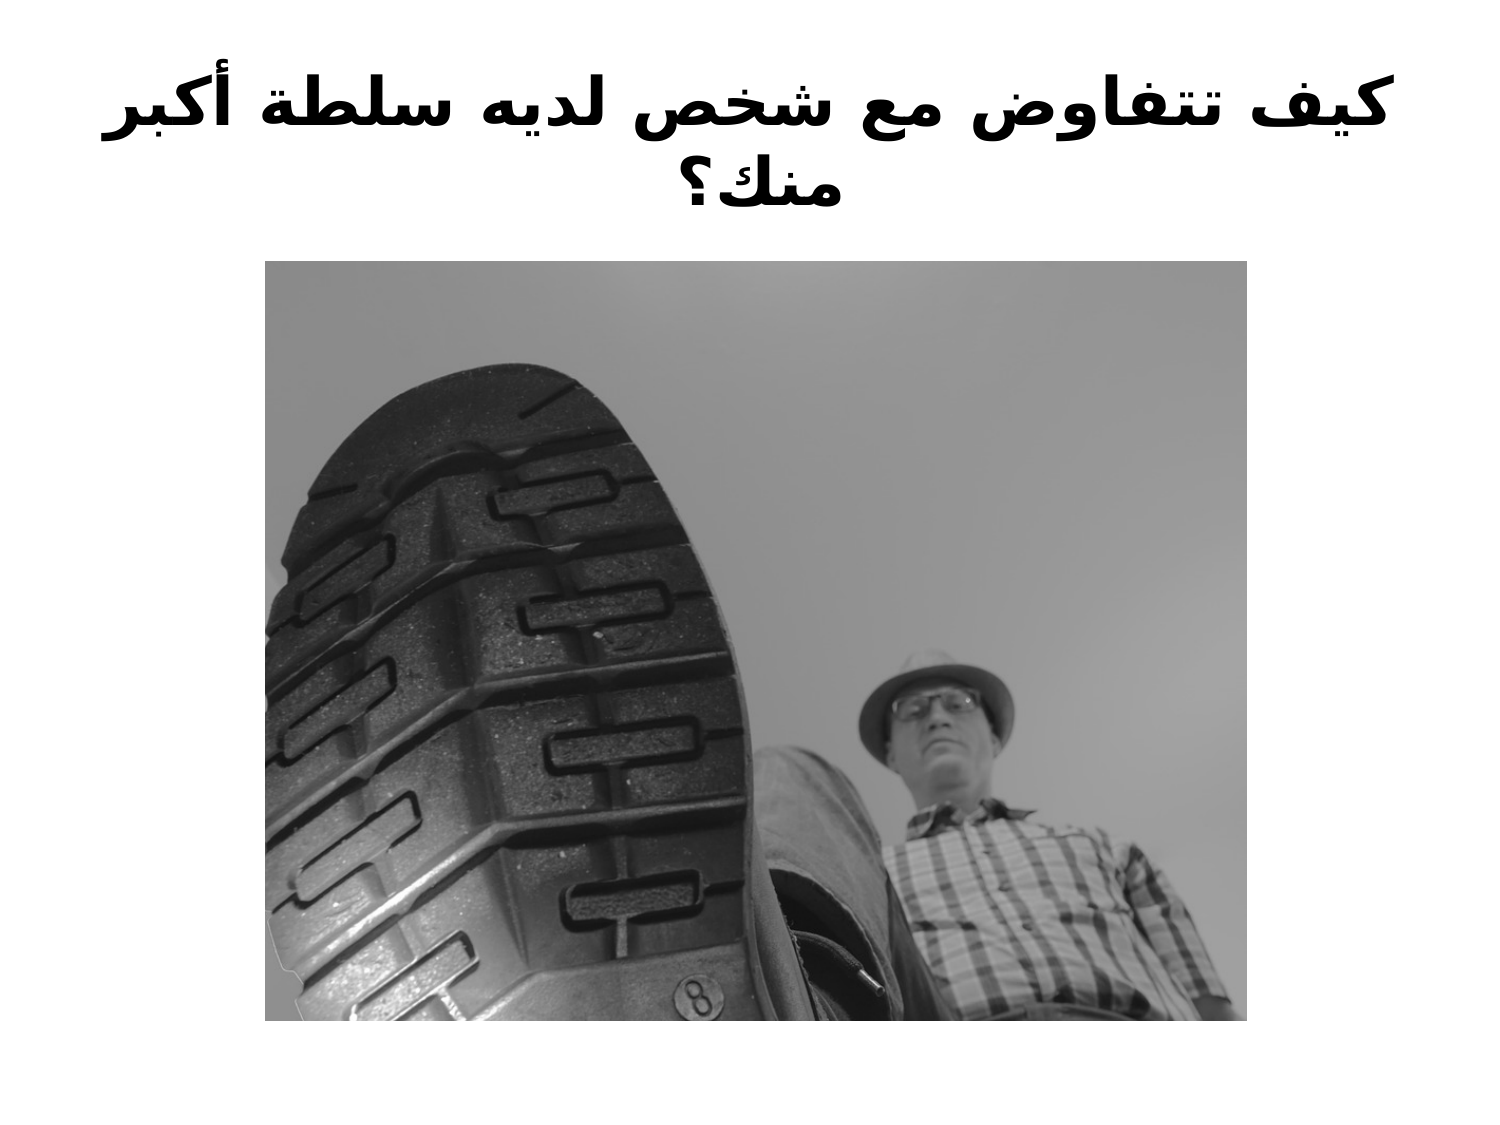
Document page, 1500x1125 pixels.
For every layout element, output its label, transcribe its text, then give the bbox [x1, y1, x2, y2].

picture [265, 260, 1247, 1021]
text_box كيف تتفاوض مع شخص لديه سلطة أكبر منك؟ [74, 0, 1425, 549]
